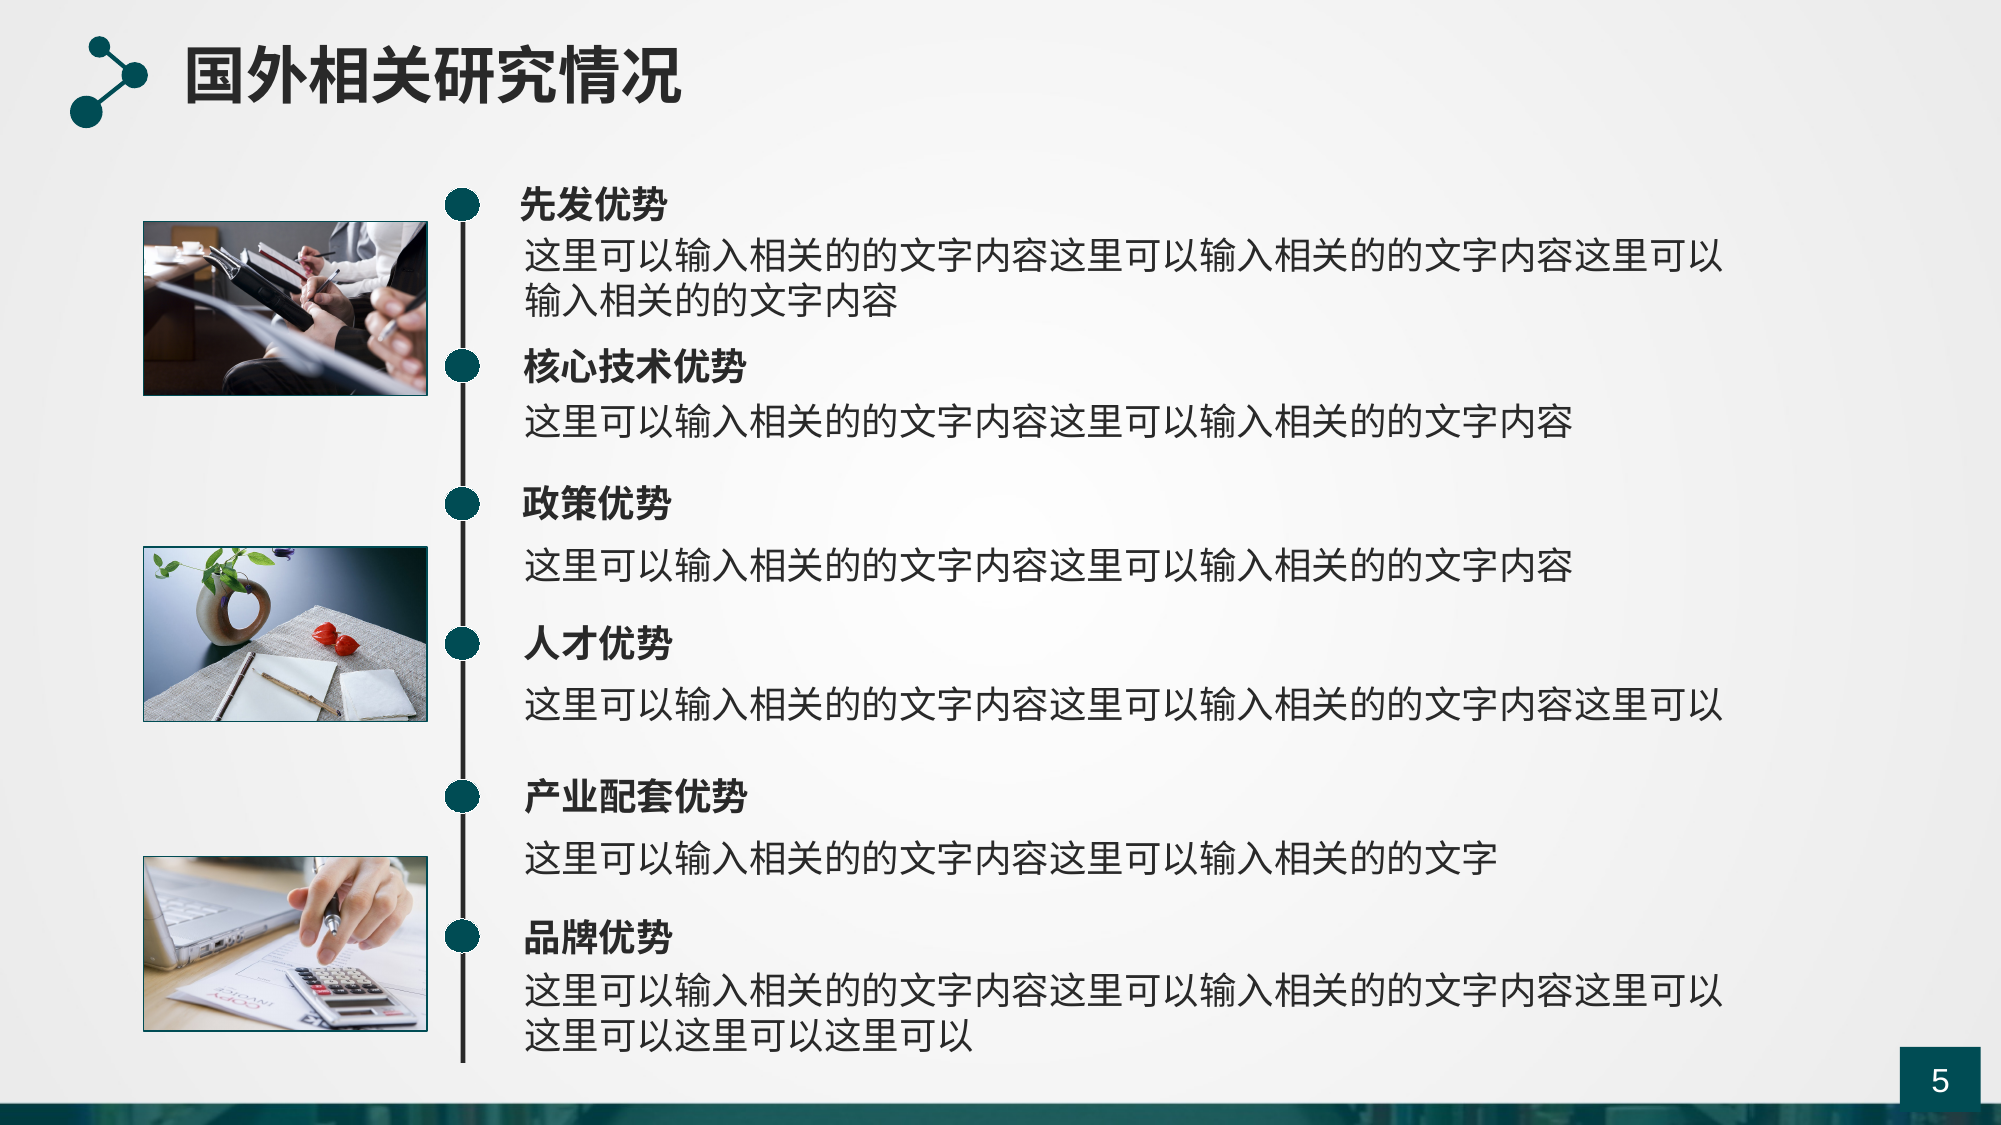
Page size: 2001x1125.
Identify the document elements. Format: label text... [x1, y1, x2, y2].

text_box 这里可以输入相关的的文字内容这里可以输入相关的的文字内容这里可以 [509, 673, 1749, 734]
text_box 国外相关研究情况 [168, 28, 699, 119]
text_box [444, 779, 481, 814]
text_box [444, 348, 481, 383]
text_box [143, 221, 428, 396]
text_box [444, 918, 481, 954]
text_box [444, 626, 481, 661]
text_box 这里可以输入相关的的文字内容这里可以输入相关的的文字内容这里可以这里可以这里可以这里可以 [509, 959, 1761, 1065]
text_box 这里可以输入相关的的文字内容这里可以输入相关的的文字内容这里可以输入相关的的文字内容 [509, 224, 1761, 330]
text_box 这里可以输入相关的的文字内容这里可以输入相关的的文字 [509, 827, 1730, 888]
text_box [444, 187, 481, 222]
text_box 这里可以输入相关的的文字内容这里可以输入相关的的文字内容 [509, 390, 1730, 451]
text_box 品牌优势 [508, 906, 689, 967]
text_box 产业配套优势 [509, 765, 765, 826]
text_box 先发优势 [504, 173, 685, 234]
text_box 人才优势 [508, 612, 689, 673]
text_box [444, 486, 481, 521]
text_box 政策优势 [507, 473, 688, 533]
text_box 核心技术优势 [508, 335, 764, 396]
text_box [143, 547, 428, 722]
text_box [70, 36, 148, 129]
text_box [143, 856, 428, 1031]
text_box 这里可以输入相关的的文字内容这里可以输入相关的的文字内容 [509, 534, 1730, 595]
picture [0, 0, 2001, 1125]
